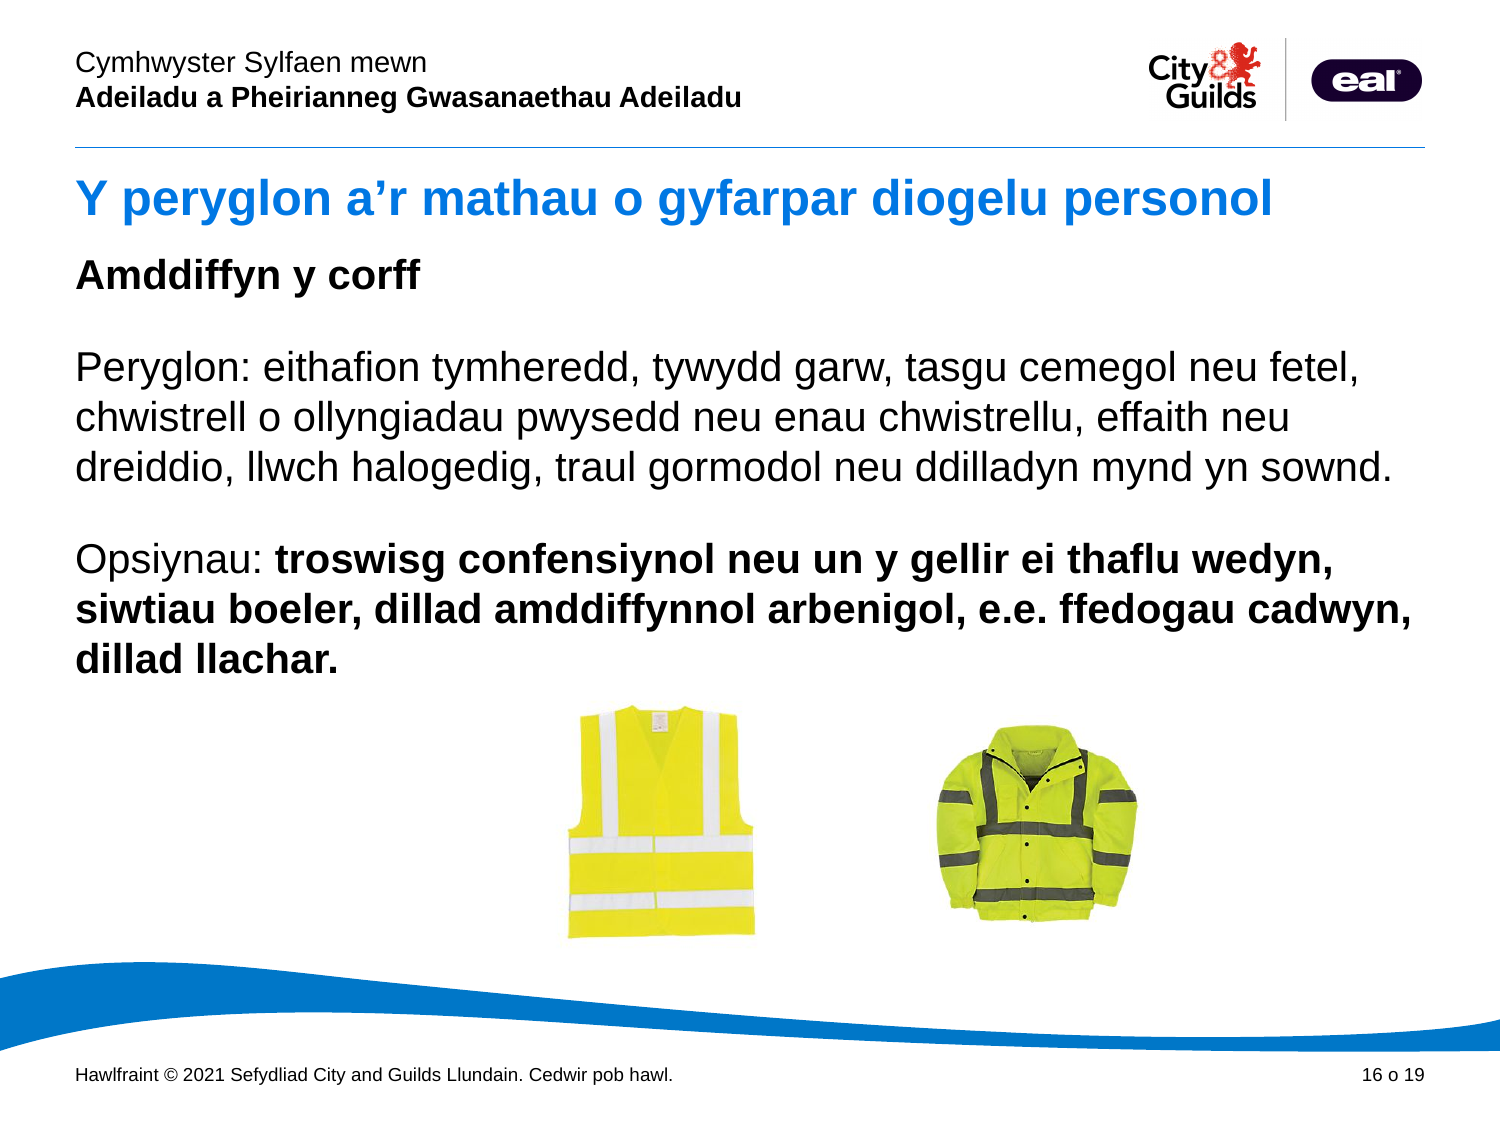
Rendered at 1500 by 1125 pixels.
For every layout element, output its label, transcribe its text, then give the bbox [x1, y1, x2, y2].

title Y peryglon a’r mathau o gyfarpar diogelu personol [74, 165, 1426, 229]
picture [525, 685, 805, 966]
picture [1149, 38, 1422, 121]
picture [926, 715, 1147, 935]
list Amddiffyn y corff Peryglon: eithafion tymheredd, tywydd garw, tasgu cemegol neu fetel, chwistrell o ollyngiadau pwysedd neu enau chwistrellu, effaith neu dreiddio, llwch halogedig, traul gormodol neu ddilladyn mynd yn sownd. Opsiynau: troswisg confensiynol neu un y gellir ei thaflu wedyn, siwtiau boeler, dillad amddiffynnol arbenigol, e.e. ffedogau cadwyn, dillad llachar. [74, 247, 1426, 946]
